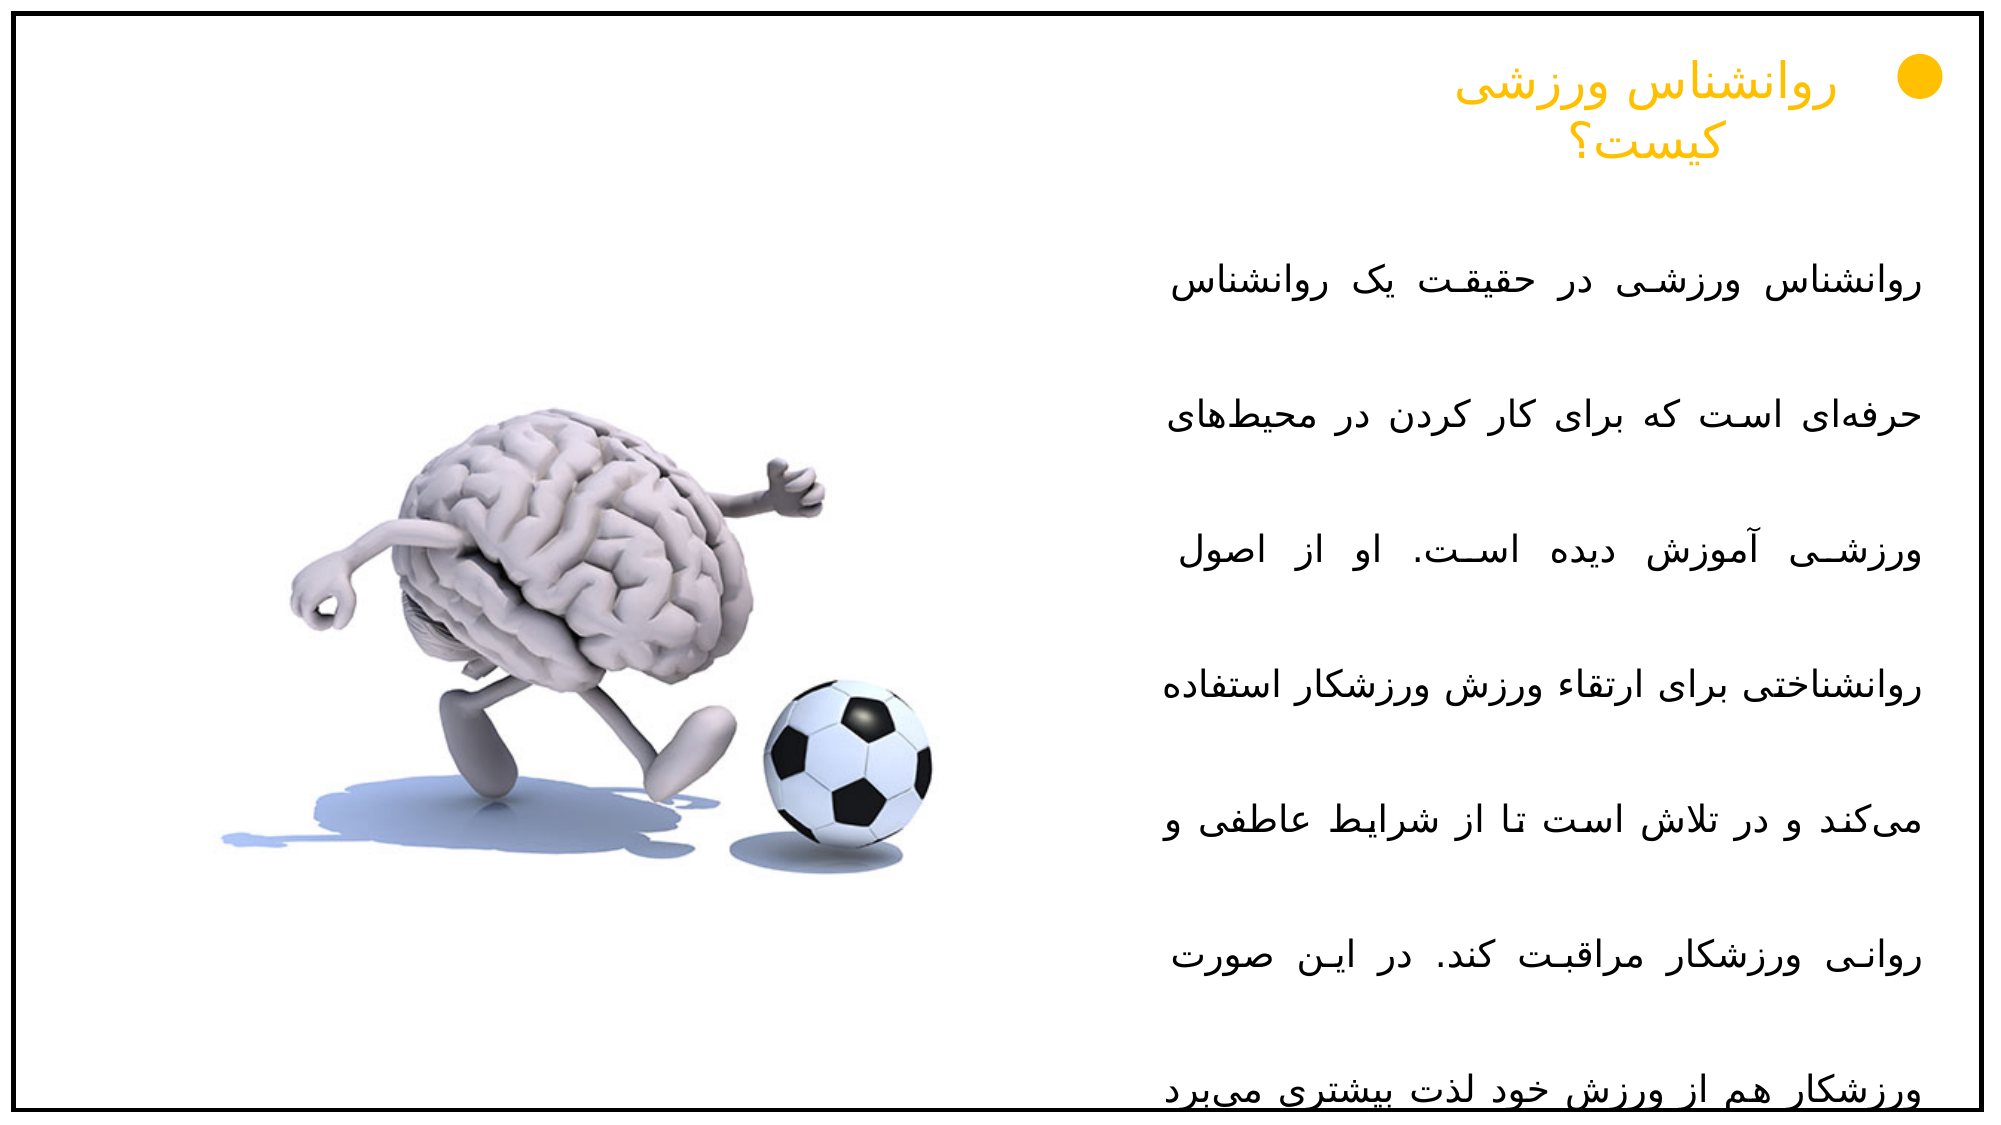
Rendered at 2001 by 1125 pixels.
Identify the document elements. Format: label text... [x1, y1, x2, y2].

text_box روانشناس ورزشی کیست؟ [1356, 40, 1938, 157]
text_box روانشناس ورزشی در حقیقت یک روانشناس حرفه‌ای است که برای کار کردن در محیط‌های ورزشی آموزش دیده است. او از اصول روانشناختی برای ارتقاء ورزش ورزشکار استفاده می‌کند و در تلاش است تا از شرایط عاطفی و روانی ورزشکار مراقبت کند. در این صورت ورزشکار هم از ورزش خود لذت بیشتری می‌برد و هم موفقیت و عملکرد بهتری خواهد داشت. [1145, 157, 1938, 1125]
picture [107, 402, 1088, 878]
